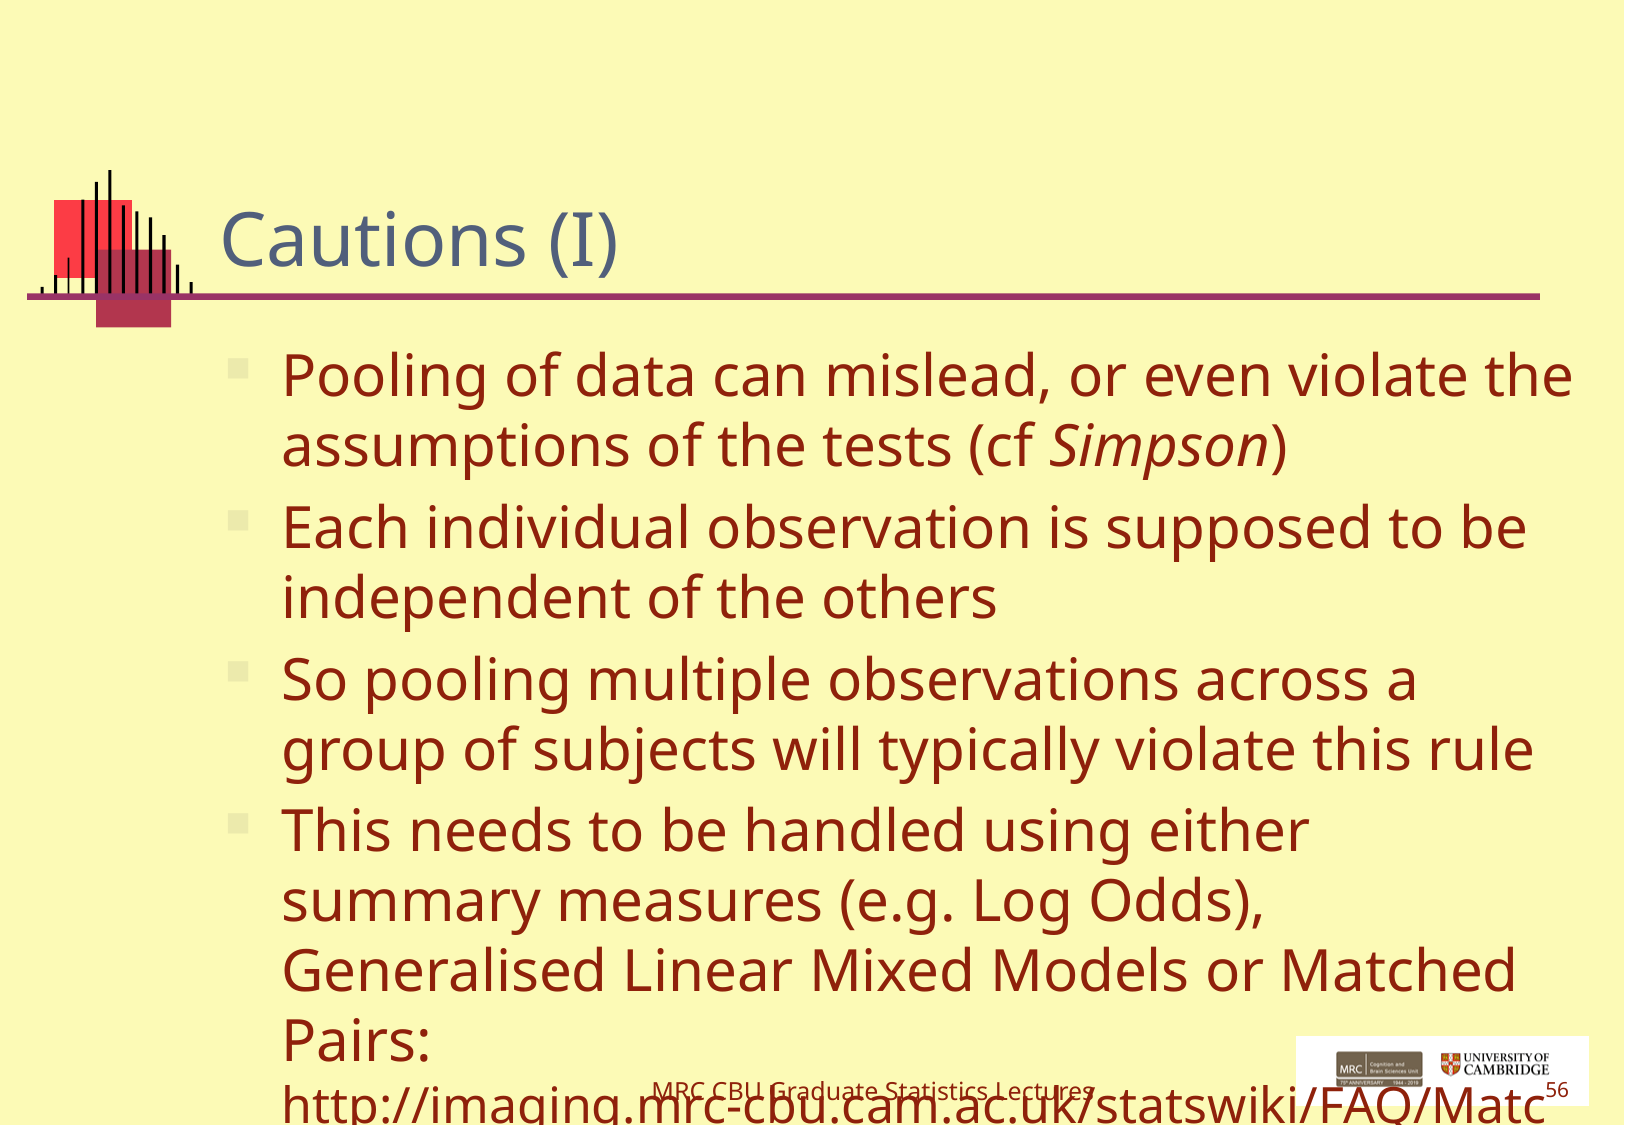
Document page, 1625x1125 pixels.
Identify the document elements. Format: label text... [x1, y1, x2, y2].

slide_number 56 [1285, 1037, 1585, 1113]
list Pooling of data can mislead, or even violate the assumptions of the tests (cf Simpson) Each individual observation is supposed to be independent of the others So pooling multiple observations across a group of subjects will typically violate this rule This needs to be handled using either summary measures (e.g. Log Odds), Generalised Linear Mixed Models or Matched Pairs: http://imaging.mrc-cbu.cam.ac.uk/statswiki/FAQ/MatchedPairs [210, 331, 1591, 1006]
picture [1296, 1036, 1589, 1106]
footer MRC CBU Graduate Statistics Lectures [473, 1037, 1273, 1113]
title Cautions (I) [204, 101, 1589, 289]
slide_number [162, 1037, 461, 1113]
